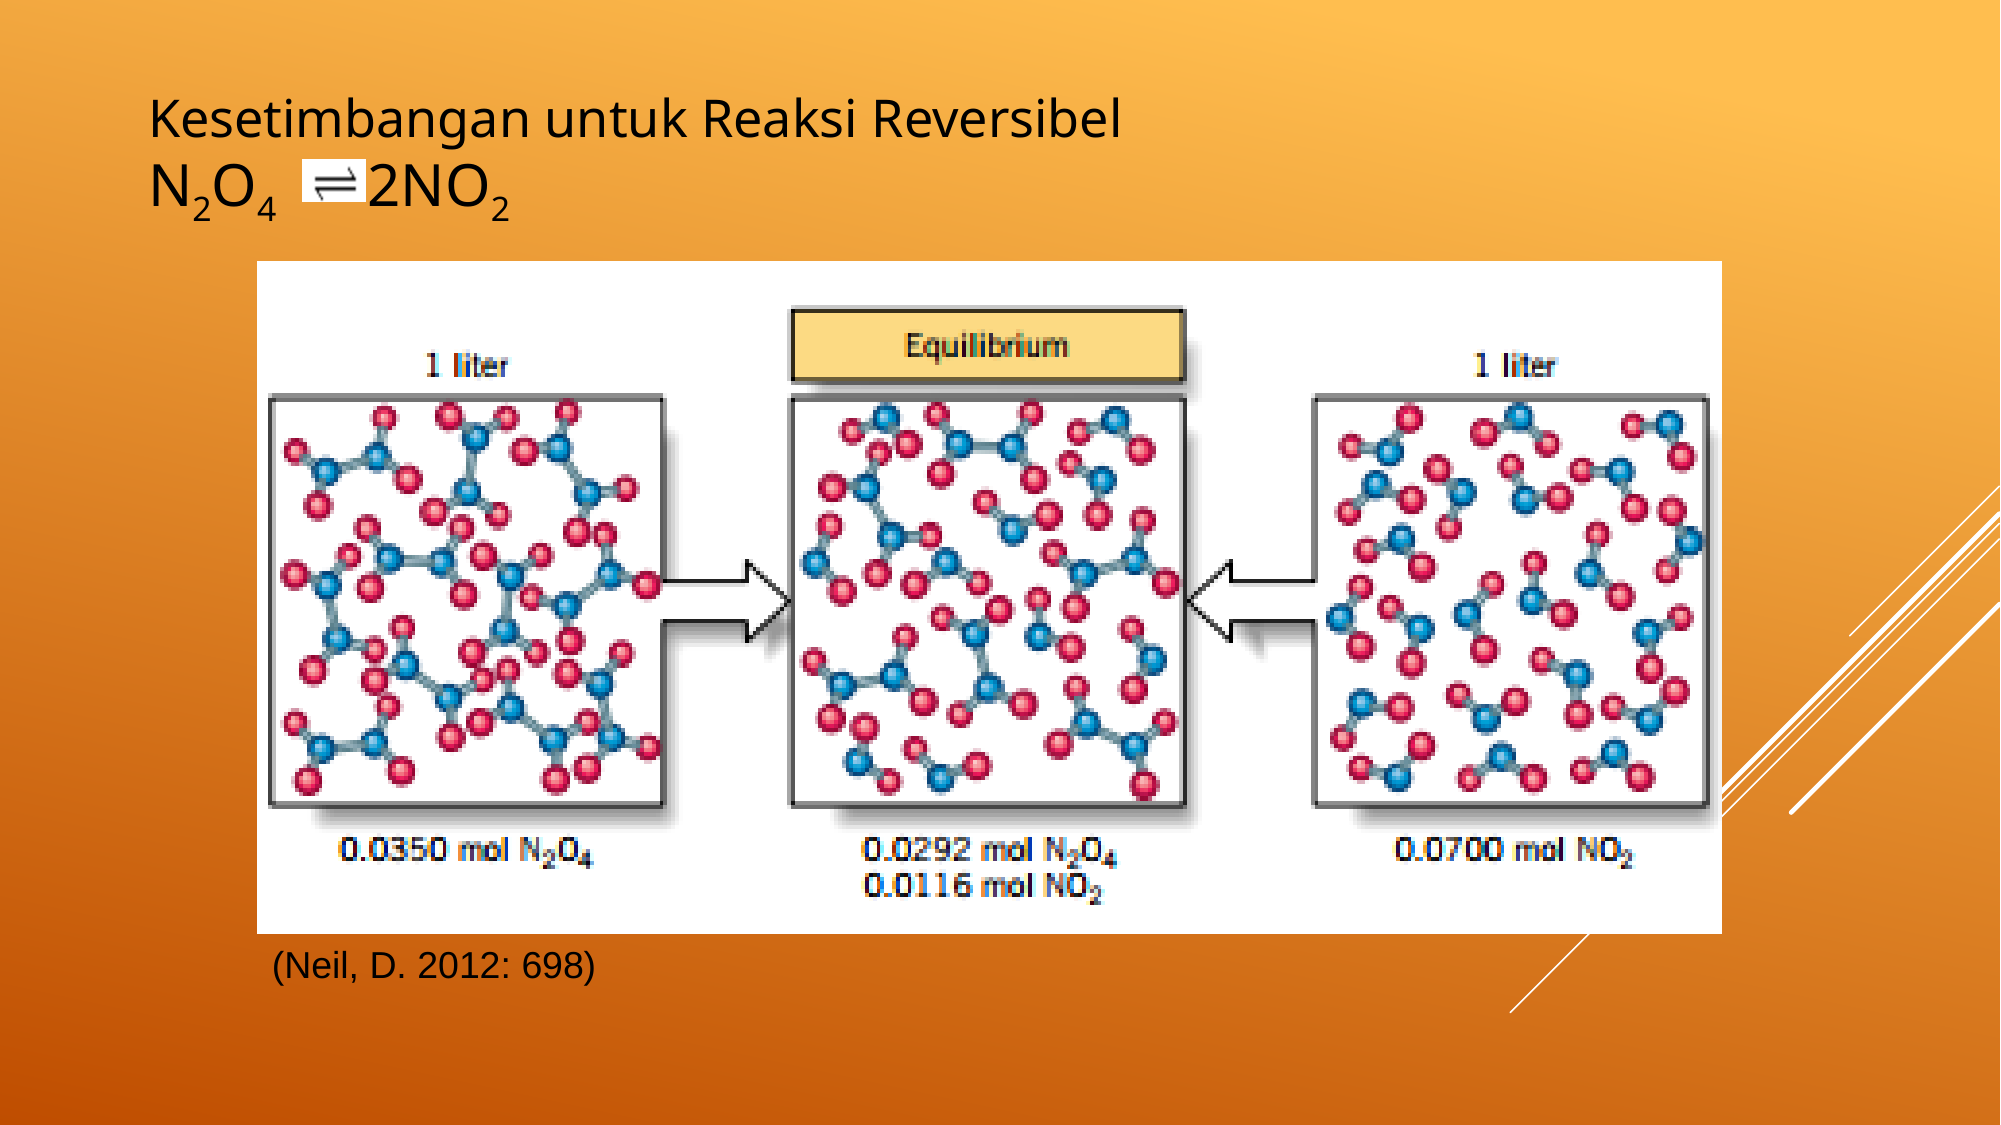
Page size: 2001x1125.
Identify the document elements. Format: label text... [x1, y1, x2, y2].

picture [256, 261, 1722, 934]
text_box Kesetimbangan untuk Reaksi Reversibel N2O4 2NO2 [133, 78, 1886, 361]
text_box (Neil, D. 2012: 698) [257, 934, 725, 993]
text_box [300, 157, 366, 202]
